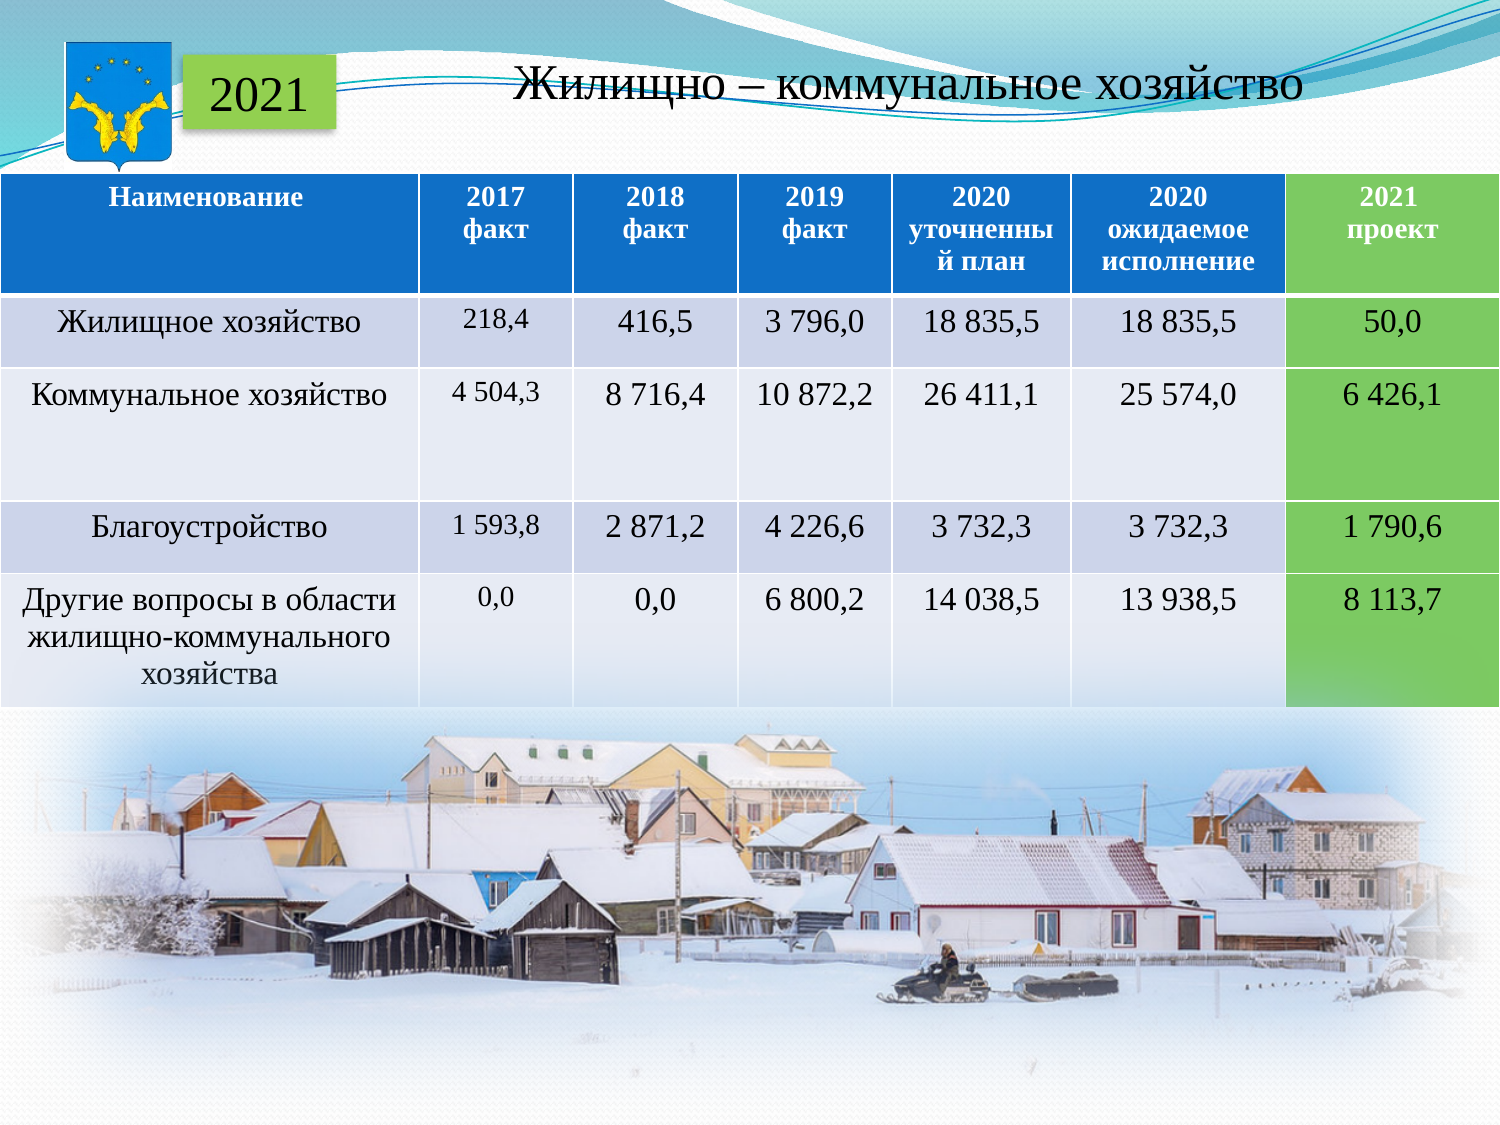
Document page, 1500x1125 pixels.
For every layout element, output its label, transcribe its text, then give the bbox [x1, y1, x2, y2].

table_cell 3 732,3 [893, 502, 1070, 573]
table_header 2020 уточненный план [893, 174, 1070, 293]
table_cell 8 716,4 [574, 369, 737, 500]
table_cell 0,0 [420, 574, 572, 620]
table_cell 10 872,2 [739, 369, 891, 500]
table_cell 0,0 [574, 574, 737, 620]
table_header 2021 проект [1286, 174, 1499, 293]
table_cell 8 113,7 [1286, 574, 1499, 621]
table_cell Жилищное хозяйство [1, 298, 418, 367]
table_cell 3 796,0 [739, 298, 891, 367]
text_box Жилищно – коммунальное хозяйство [371, 42, 1447, 118]
table_cell 26 411,1 [893, 369, 1070, 500]
picture [0, 621, 1500, 1125]
table_cell 1 790,6 [1286, 502, 1499, 573]
table_cell 2 871,2 [574, 502, 737, 573]
table_cell 218,4 [420, 298, 572, 367]
table_cell 18 835,5 [893, 298, 1070, 367]
table_cell Другие вопросы в области жилищно-коммунального хозяйства [1, 574, 418, 620]
table_cell 18 835,5 [1072, 298, 1285, 367]
table_cell 4 226,6 [739, 502, 891, 573]
table_cell 37,3 [58, 174, 177, 185]
table_cell 4 504,3 [420, 369, 572, 500]
table_cell 25 574,0 [1072, 369, 1285, 500]
table_cell 6 800,2 [739, 574, 891, 620]
table_header 2017 факт [420, 174, 572, 293]
table_cell 13 938,5 [1072, 574, 1285, 620]
table_header 2019 факт [739, 174, 891, 293]
table_cell Благоустройство [1, 502, 418, 573]
table_cell 14 038,5 [893, 574, 1070, 620]
table_header Наименование [1, 174, 418, 293]
table_header 2018 факт [574, 174, 737, 293]
picture [64, 42, 172, 173]
text_box 2021 [182, 54, 337, 130]
table_cell 6 426,1 [1286, 369, 1499, 500]
table_cell 1 593,8 [420, 502, 572, 573]
table_cell Коммунальное хозяйство [1, 369, 418, 500]
table_cell 50,0 [1286, 298, 1499, 367]
table_cell 416,5 [574, 298, 737, 367]
table_header 2020 ожидаемое исполнение [1072, 174, 1285, 293]
table_cell 3 732,3 [1072, 502, 1285, 573]
